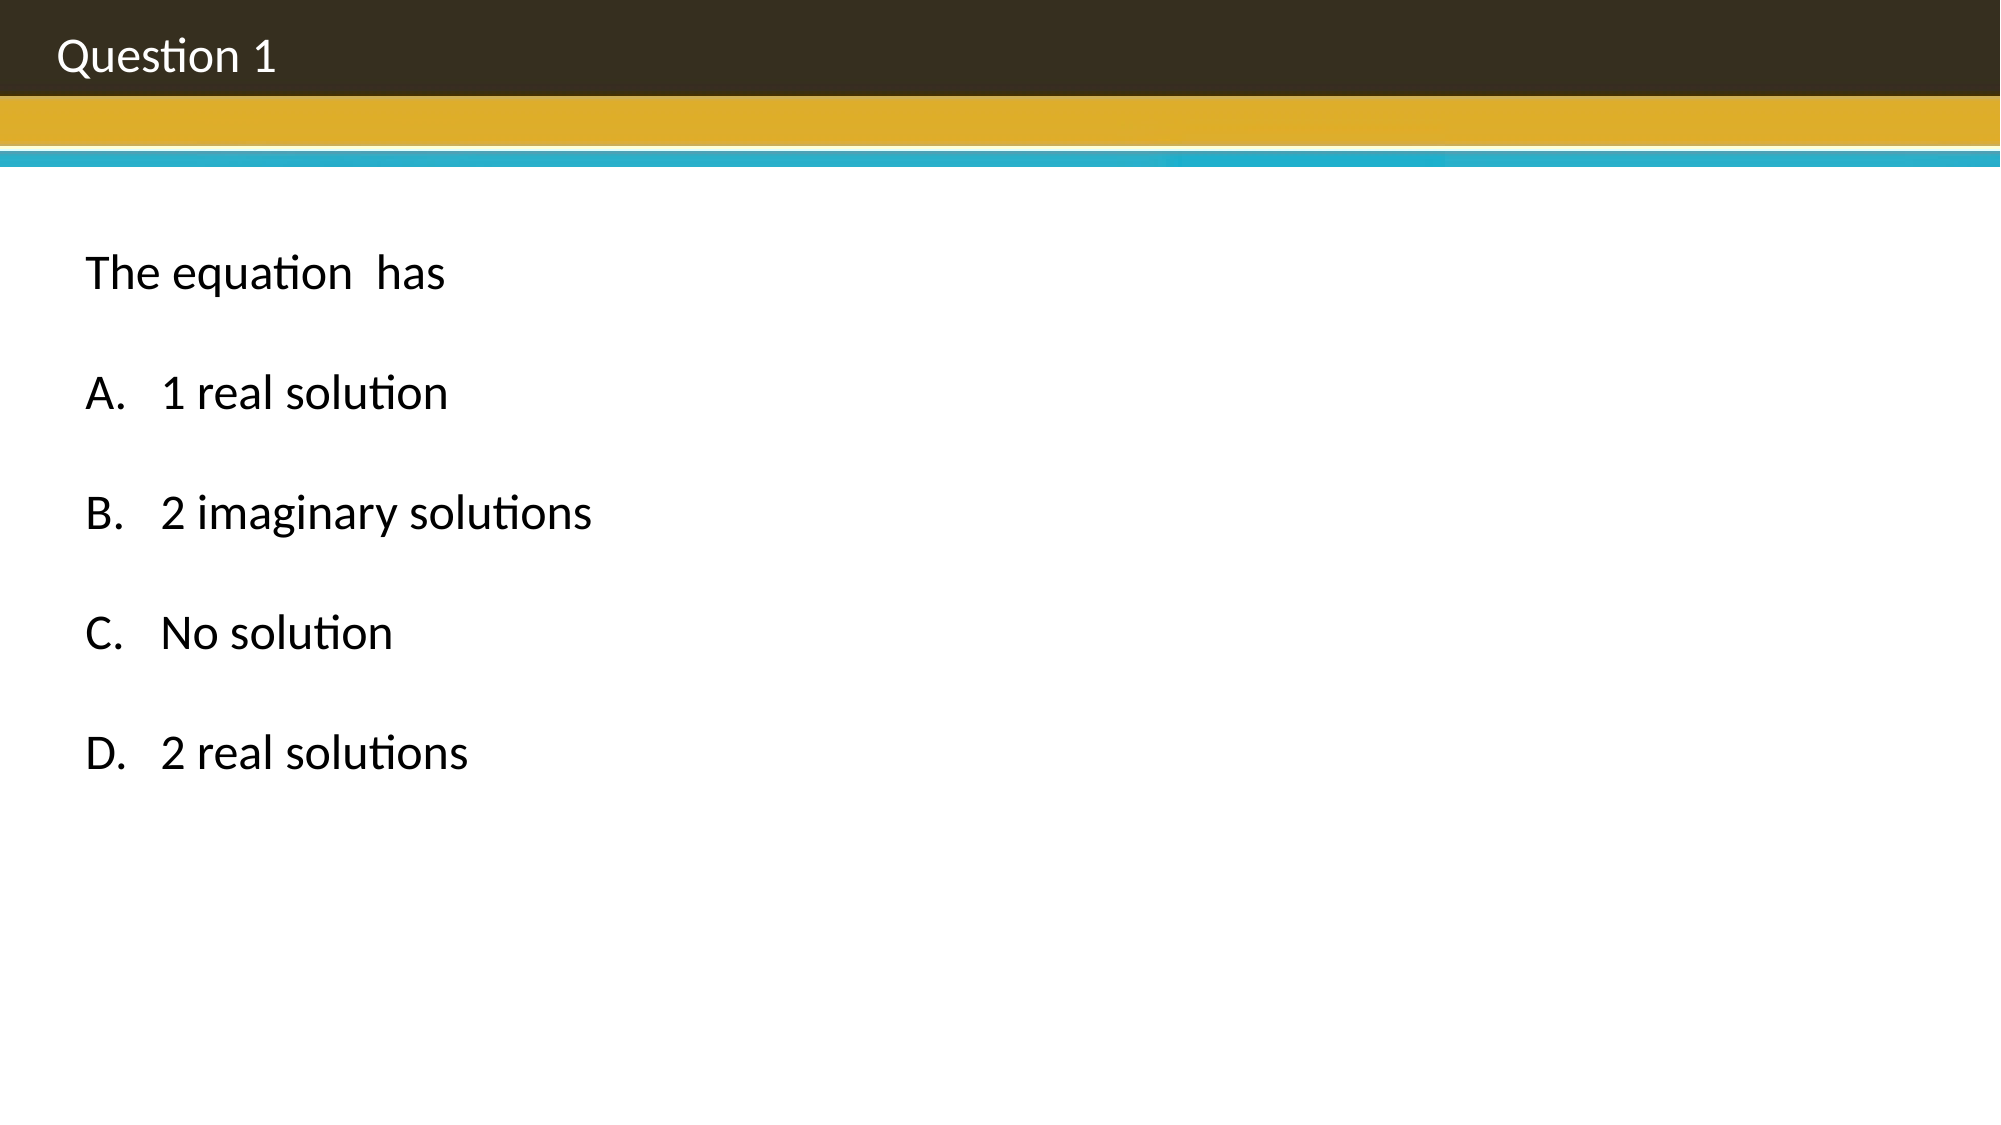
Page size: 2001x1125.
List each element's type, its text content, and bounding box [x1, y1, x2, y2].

picture [0, 0, 2000, 167]
text_box Question 1 [41, 14, 293, 90]
